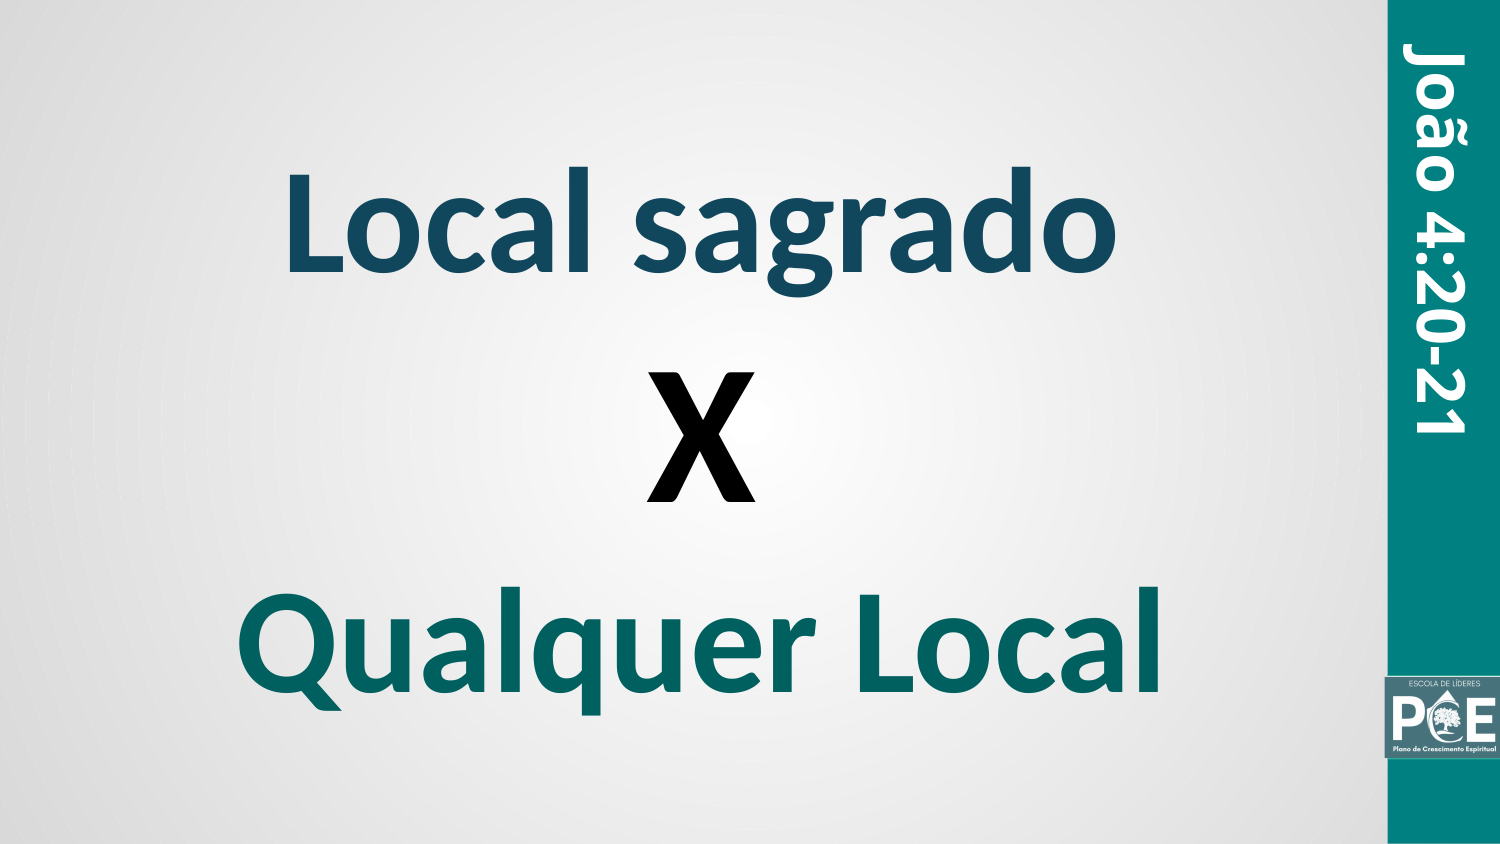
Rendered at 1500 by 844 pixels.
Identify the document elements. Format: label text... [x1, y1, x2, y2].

text_box Local sagrado X Qualquer Local [66, 115, 1338, 731]
text_box João 4:20-21 [1397, 42, 1492, 452]
picture [1384, 676, 1500, 758]
